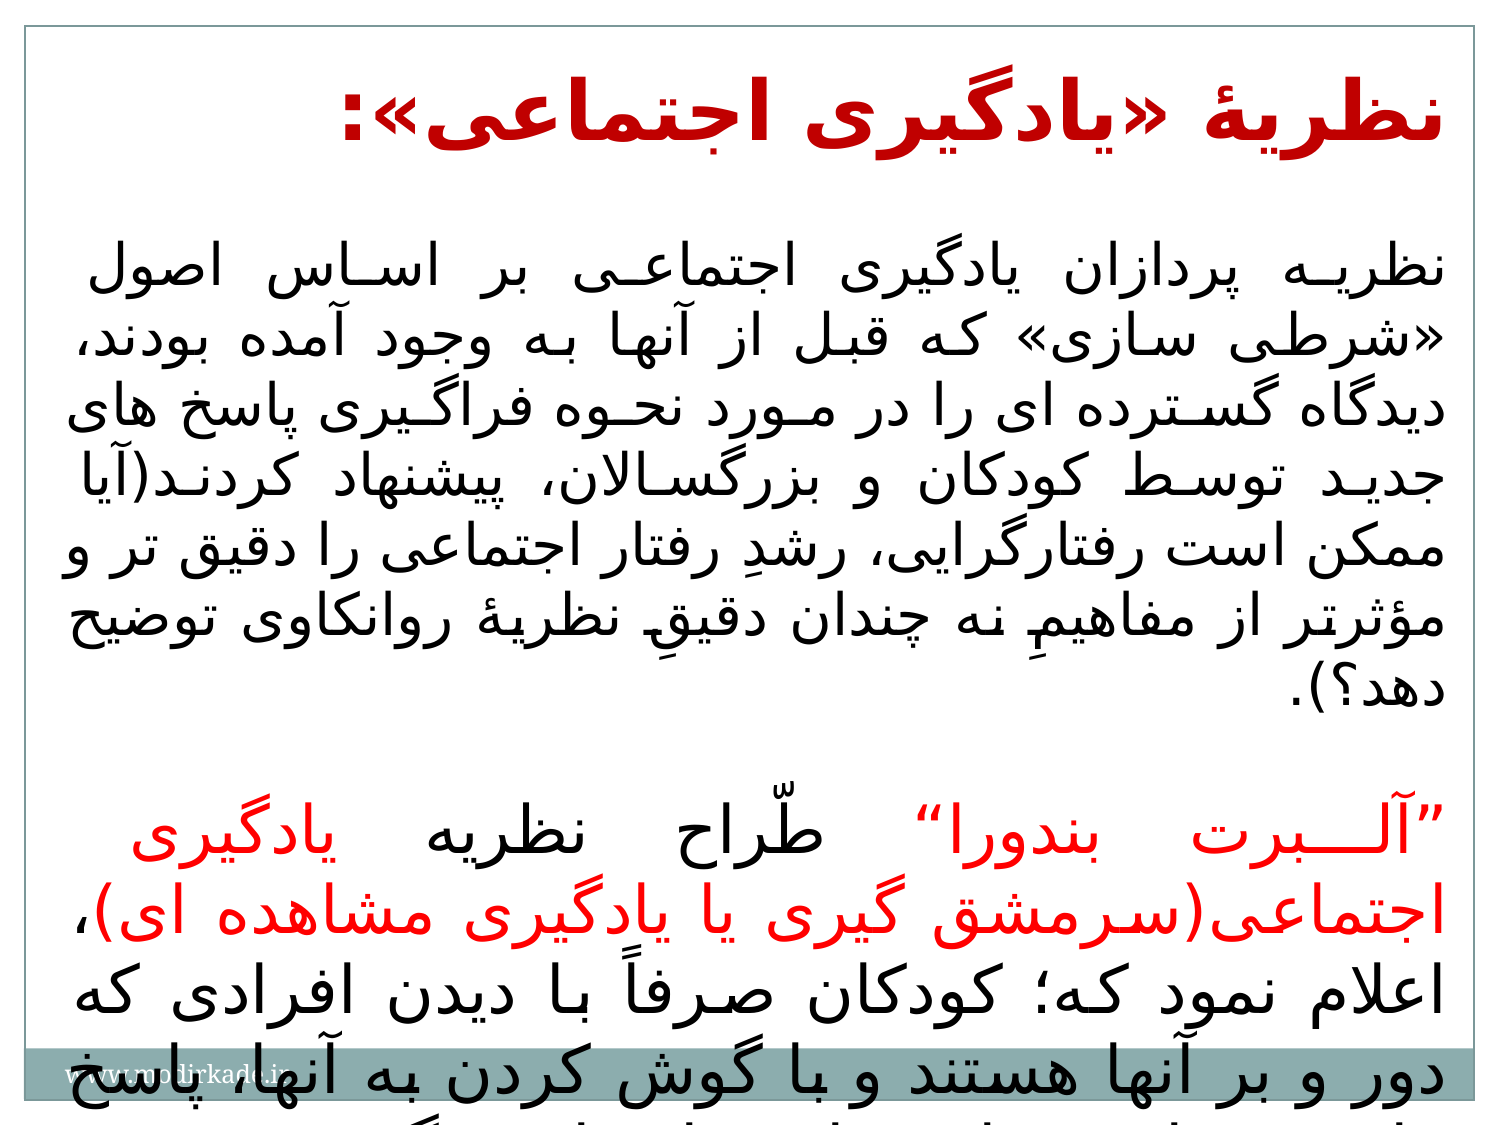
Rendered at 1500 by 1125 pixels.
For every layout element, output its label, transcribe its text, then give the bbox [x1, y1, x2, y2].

footer www.modirkade.ir [50, 1051, 638, 1112]
text_box نظریۀ «یادگیری اجتماعی»: نظریه پردازان یادگیری اجتماعی بر اساس اصول «شرطی سازی» که قبل از آنها به وجود آمده بودند، دیدگاه گسـترده ای را در مـورد نحـوه فراگـیری پاسخ های جدید توسط کودکان و بزرگسالان، پیشنهاد کردند(آیا ممکن است رفتارگرایی، رشدِ رفتار اجتماعی را دقیق تر و مؤثرتر از مفاهیمِ نه چندان دقیقِ نظریۀ روانکاوی توضیح دهد؟). ”آلبرت بندورا“ طّراح نظریه یادگیری اجتماعی(سرمشق گیری یا یادگیری مشاهده ای)، اعلام نمود که؛ کودکان صرفاً با دیدن افرادی که دور و بر آنها هستند و با گوش کردن به آنها، پاسخ های خوشایند و ناخوشایند را فرا می گیرند. [49, 50, 1463, 1125]
